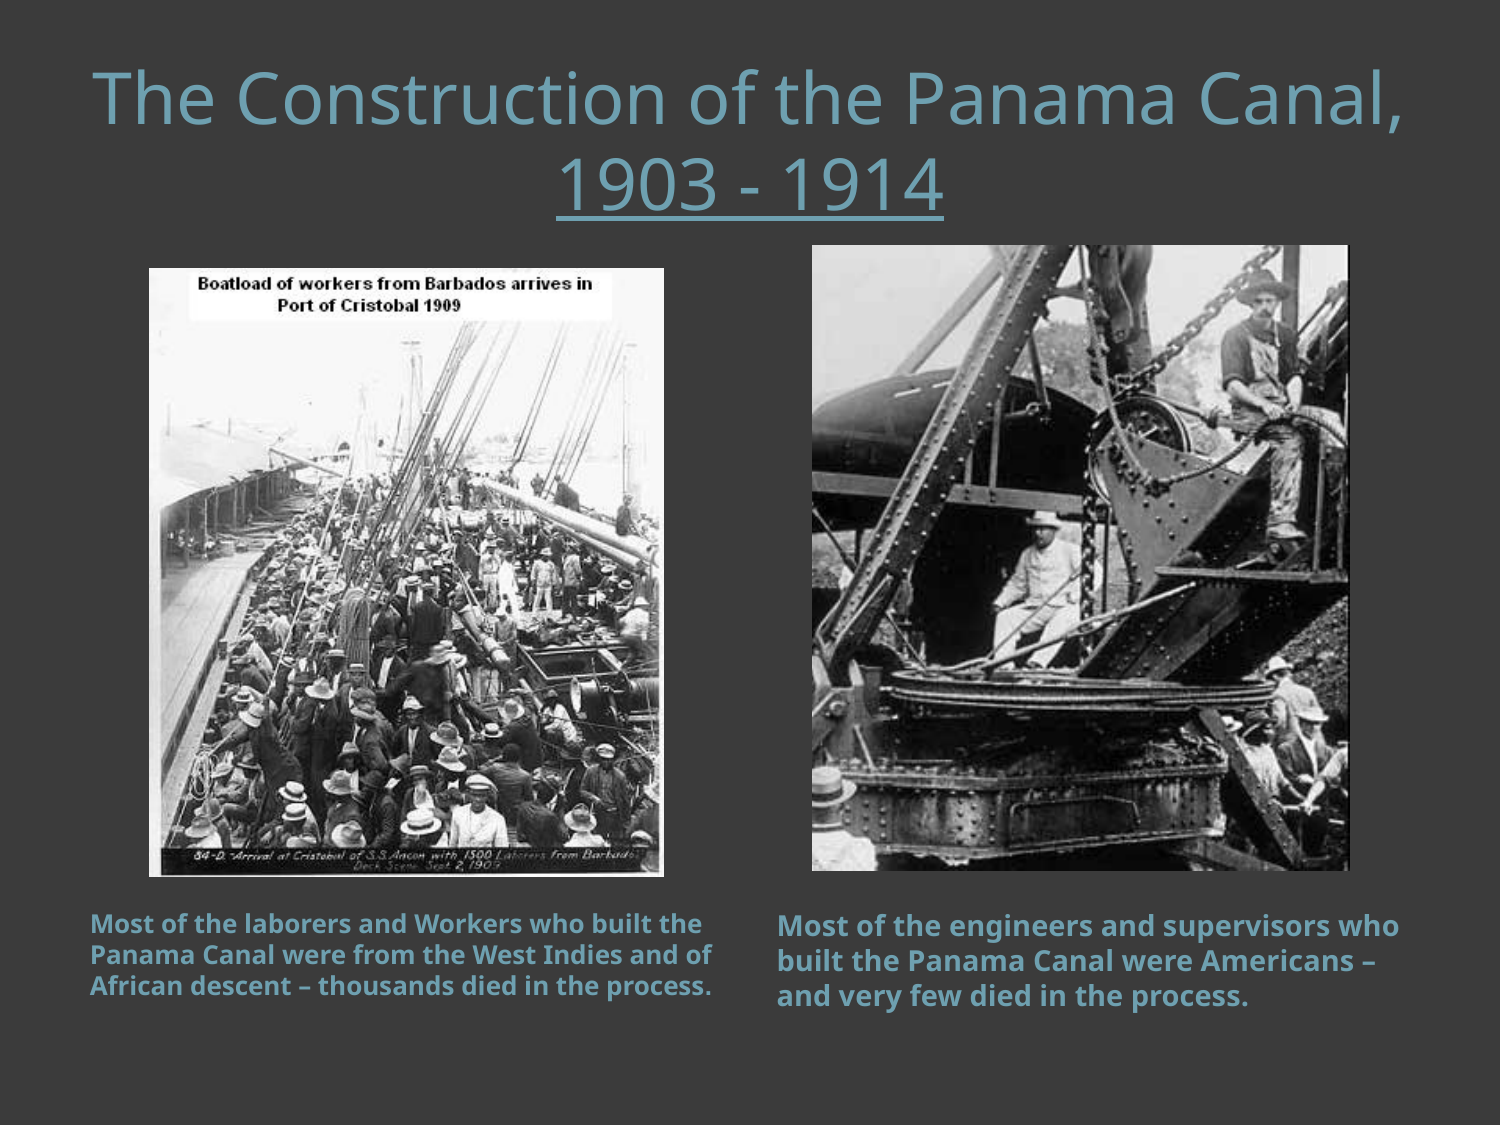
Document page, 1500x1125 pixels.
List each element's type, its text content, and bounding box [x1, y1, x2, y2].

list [812, 245, 1351, 871]
list Most of the laborers and Workers who built the Panama Canal were from the West Indies and of African descent – thousands died in the process. [75, 900, 738, 1038]
title The Construction of the Panama Canal, 1903 - 1914 [75, 44, 1425, 233]
list Most of the engineers and supervisors who built the Panama Canal were Americans – and very few died in the process. [761, 900, 1425, 1038]
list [149, 268, 664, 877]
